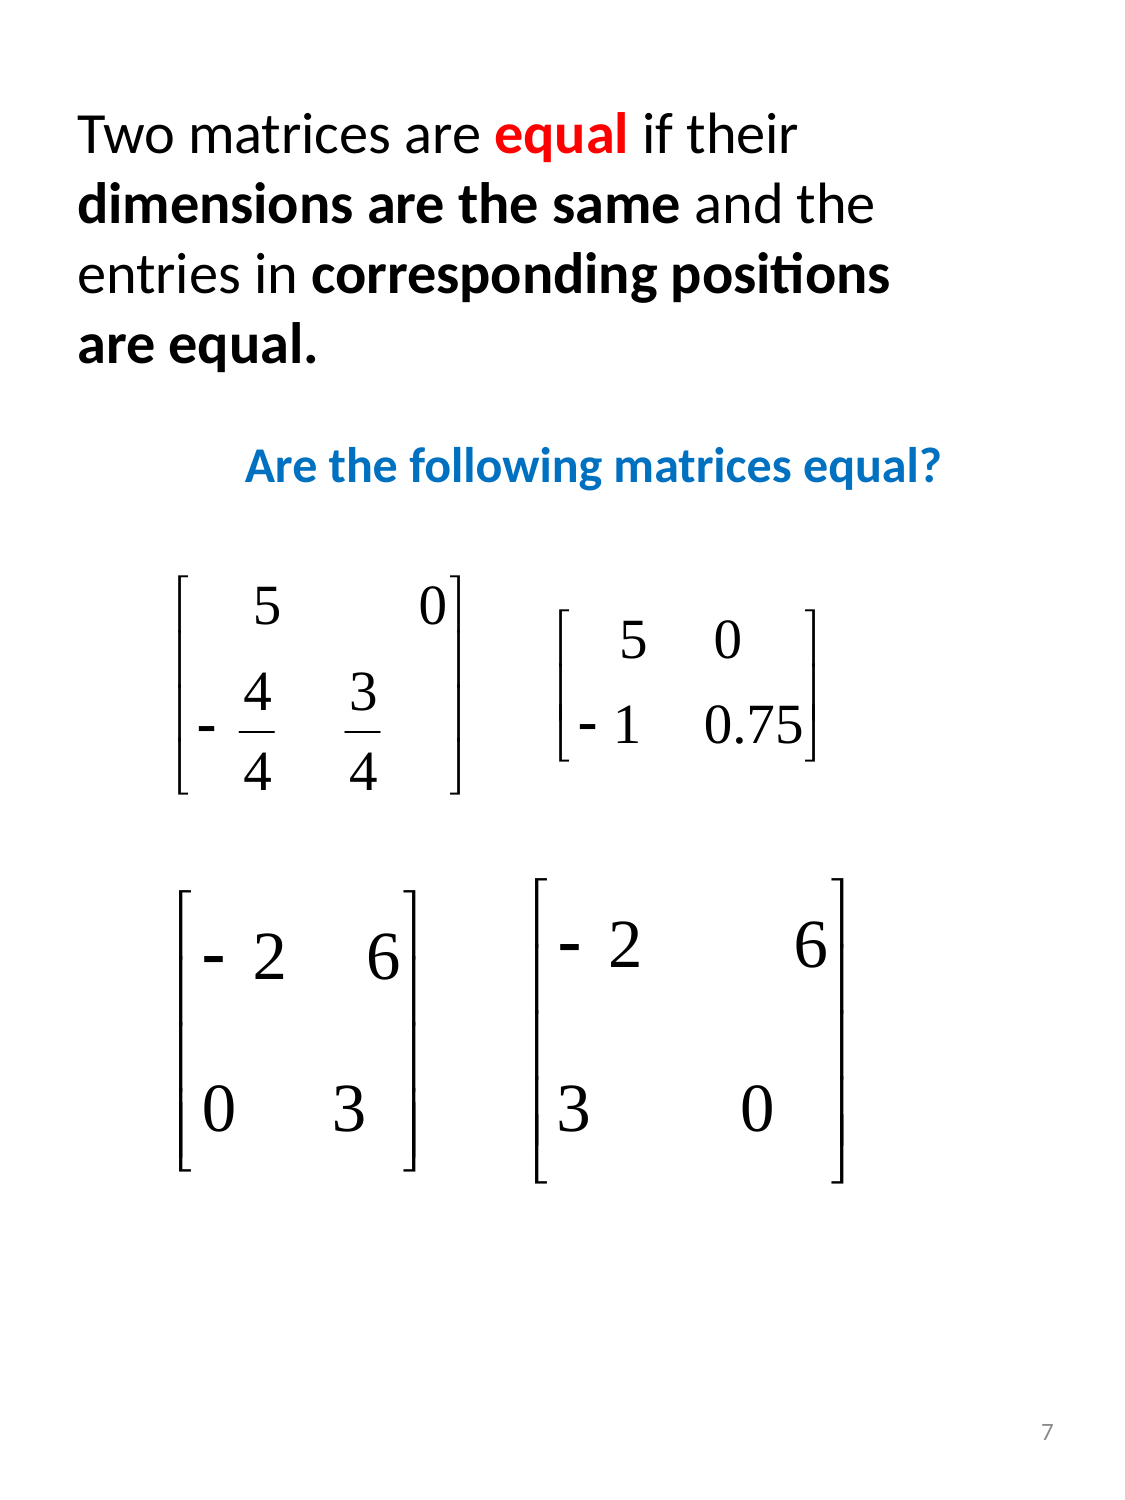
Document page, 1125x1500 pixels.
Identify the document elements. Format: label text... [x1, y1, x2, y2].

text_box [163, 864, 869, 1199]
slide_number 7 [806, 1390, 1069, 1471]
text_box Two matrices are equal if their dimensions are the same and the entries in corresponding positions are equal. [62, 87, 938, 383]
text_box Are the following matrices equal? [230, 424, 958, 500]
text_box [164, 562, 836, 810]
